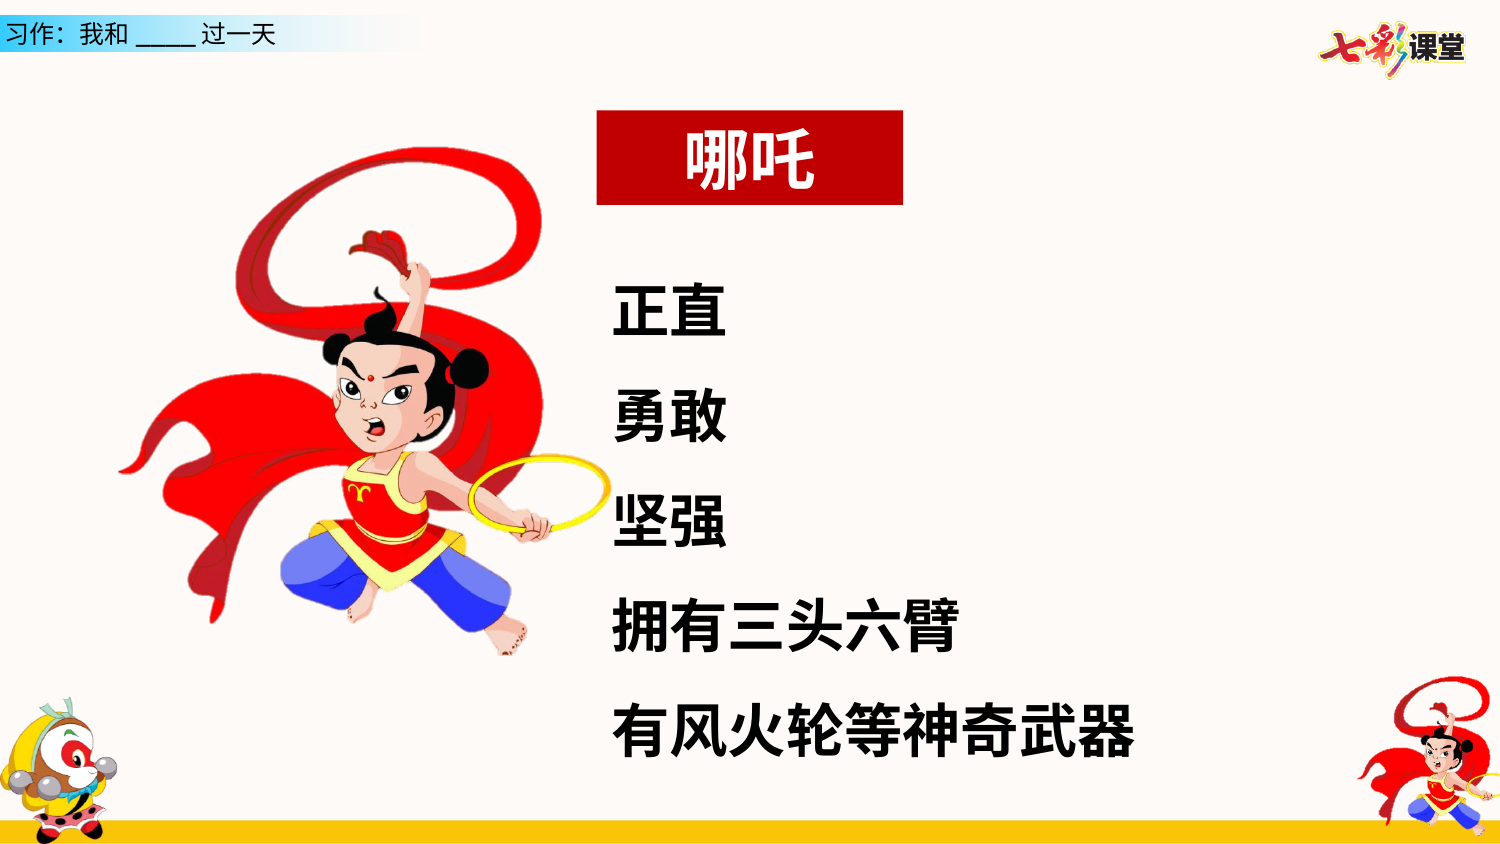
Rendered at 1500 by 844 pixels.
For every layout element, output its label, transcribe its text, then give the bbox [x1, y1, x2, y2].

picture [1350, 668, 1500, 844]
text_box 哪吒 [596, 110, 904, 205]
picture [96, 121, 681, 681]
picture [0, 697, 117, 844]
text_box 正直 勇敢 坚强 拥有三头六臂 有风火轮等神奇武器 [596, 231, 1199, 772]
picture [1316, 20, 1468, 80]
